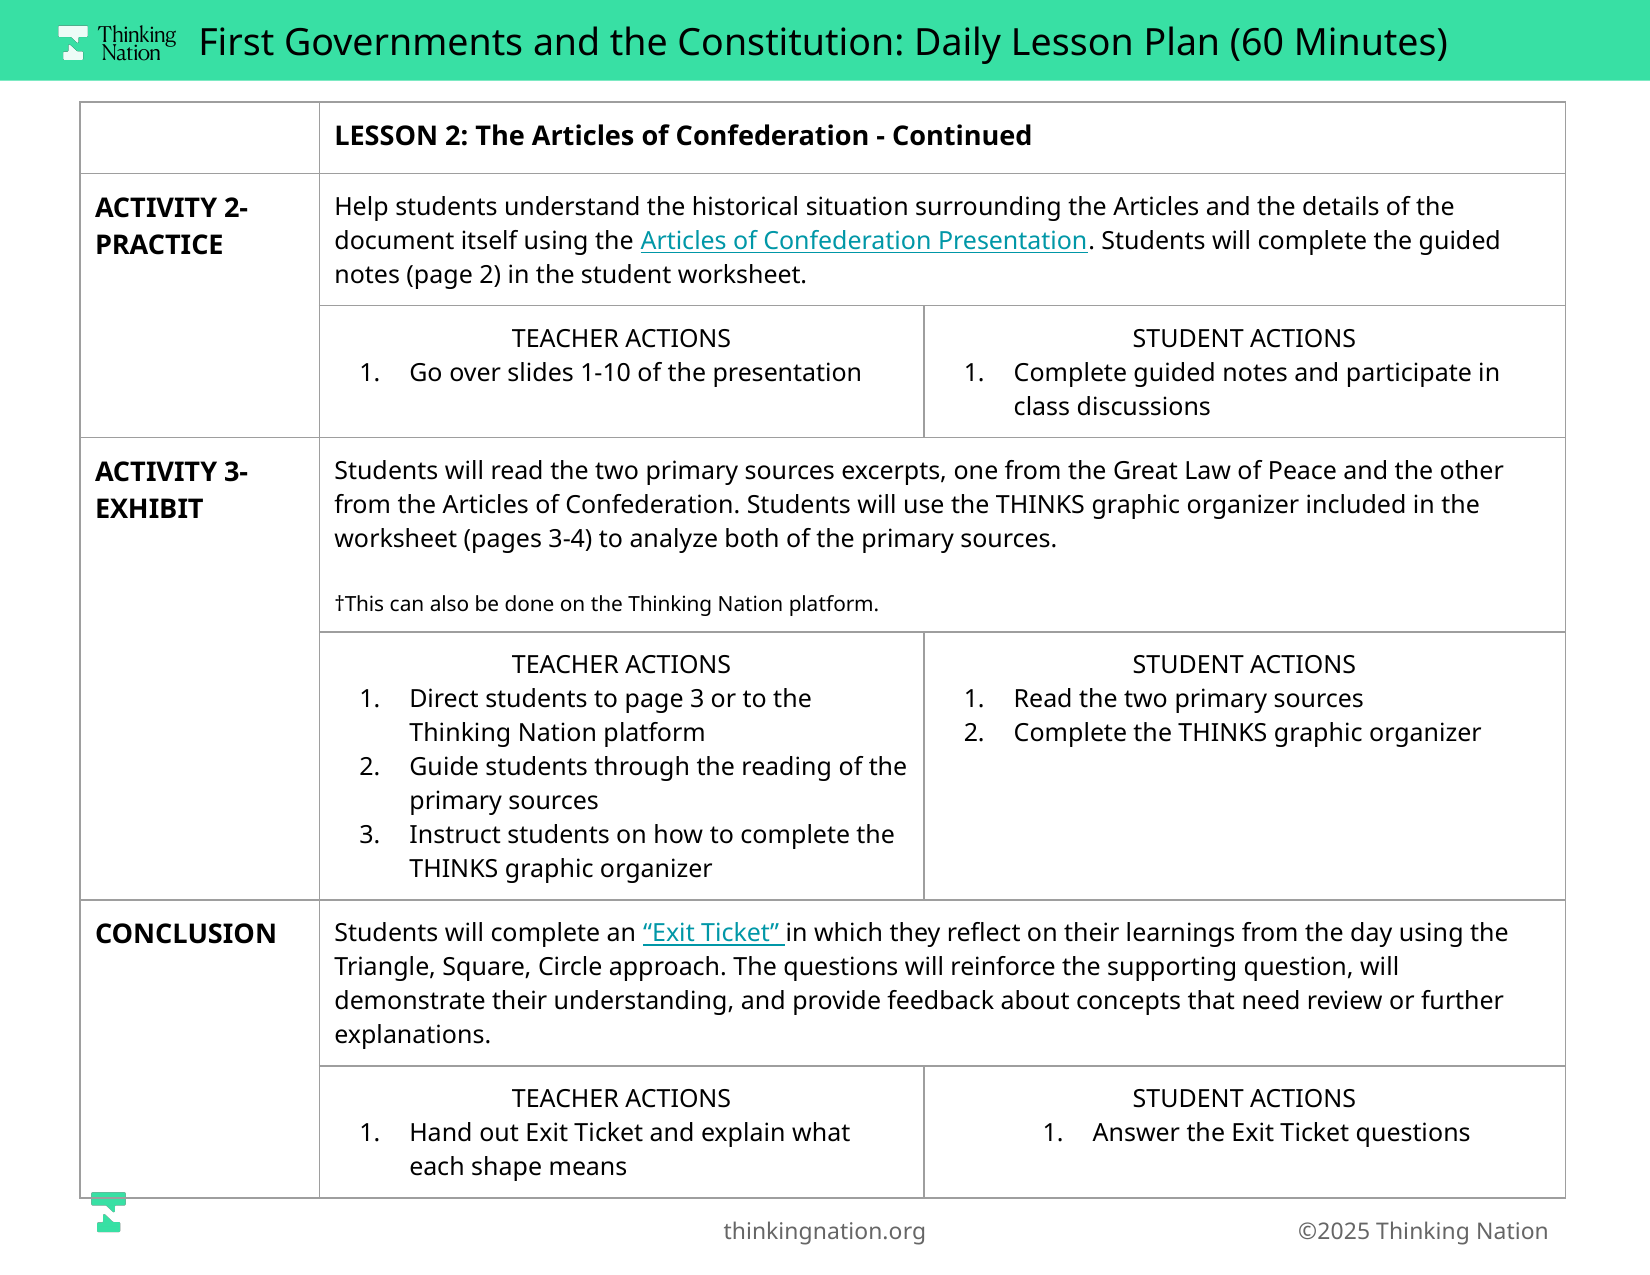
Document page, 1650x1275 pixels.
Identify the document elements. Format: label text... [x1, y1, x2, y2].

table_cell Help students understand the historical situation surrounding the Articles and the details of the document itself using the Articles of Confederation Presentation. Students will complete the guided notes (page 2) in the student worksheet. [320, 174, 1565, 305]
text_box ©2025 Thinking Nation [1174, 1200, 1566, 1240]
table_cell ACTIVITY 2- PRACTICE [81, 174, 319, 437]
table_header LESSON 2: The Articles of Confederation - Continued [320, 103, 1565, 173]
table_cell CONCLUSION [81, 901, 319, 1197]
table_cell TEACHER ACTIONS Hand out Exit Ticket and explain what each shape means [320, 1067, 923, 1197]
text_box thinkingnation.org [629, 1200, 1021, 1240]
table_cell Students will complete an “Exit Ticket” in which they reflect on their learnings from the day using the Triangle, Square, Circle approach. The questions will reinforce the supporting question, will demonstrate their understanding, and provide feedback about concepts that need review or further explanations. [320, 901, 1565, 1065]
table_cell Students will read the two primary sources excerpts, one from the Great Law of Peace and the other from the Articles of Confederation. Students will use the THINKS graphic organizer included in the worksheet (pages 3-4) to analyze both of the primary sources. †This can also be done on the Thinking Nation platform. [320, 438, 1565, 631]
table_cell STUDENT ACTIONS Complete guided notes and participate in class discussions [925, 306, 1565, 437]
picture [45, 14, 180, 71]
table_cell STUDENT ACTIONS Answer the Exit Ticket questions [925, 1067, 1565, 1197]
table_cell TEACHER ACTIONS Go over slides 1-10 of the presentation [320, 306, 923, 437]
table_header [81, 103, 319, 173]
picture [80, 1184, 136, 1240]
table_cell STUDENT ACTIONS Read the two primary sources Complete the THINKS graphic organizer [925, 633, 1565, 899]
text_box First Governments and the Constitution: Daily Lesson Plan (60 Minutes) [0, 0, 1650, 81]
table_cell TEACHER ACTIONS Direct students to page 3 or to the Thinking Nation platform Guide students through the reading of the primary sources Instruct students on how to complete the THINKS graphic organizer [320, 633, 923, 899]
table_cell ACTIVITY 3- EXHIBIT [81, 438, 319, 899]
